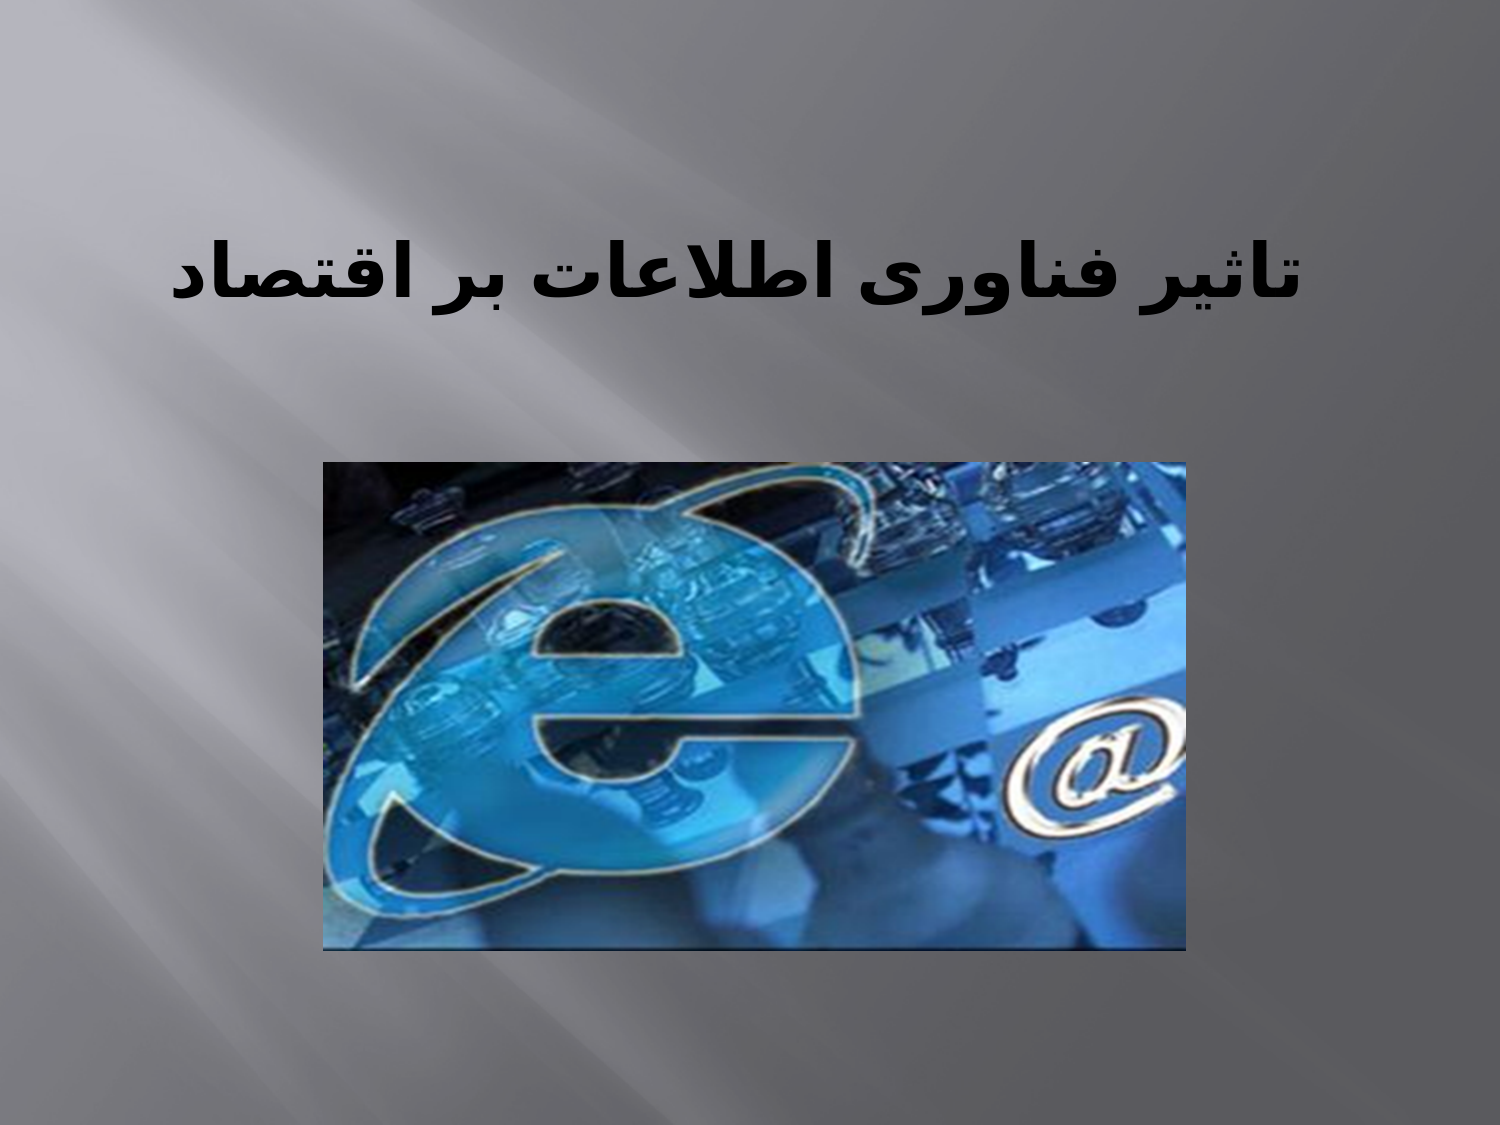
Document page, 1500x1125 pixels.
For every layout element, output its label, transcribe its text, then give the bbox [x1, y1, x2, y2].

picture [323, 462, 1186, 951]
title تاثیر فناوری اطلاعات بر اقتصاد [62, 112, 1413, 313]
